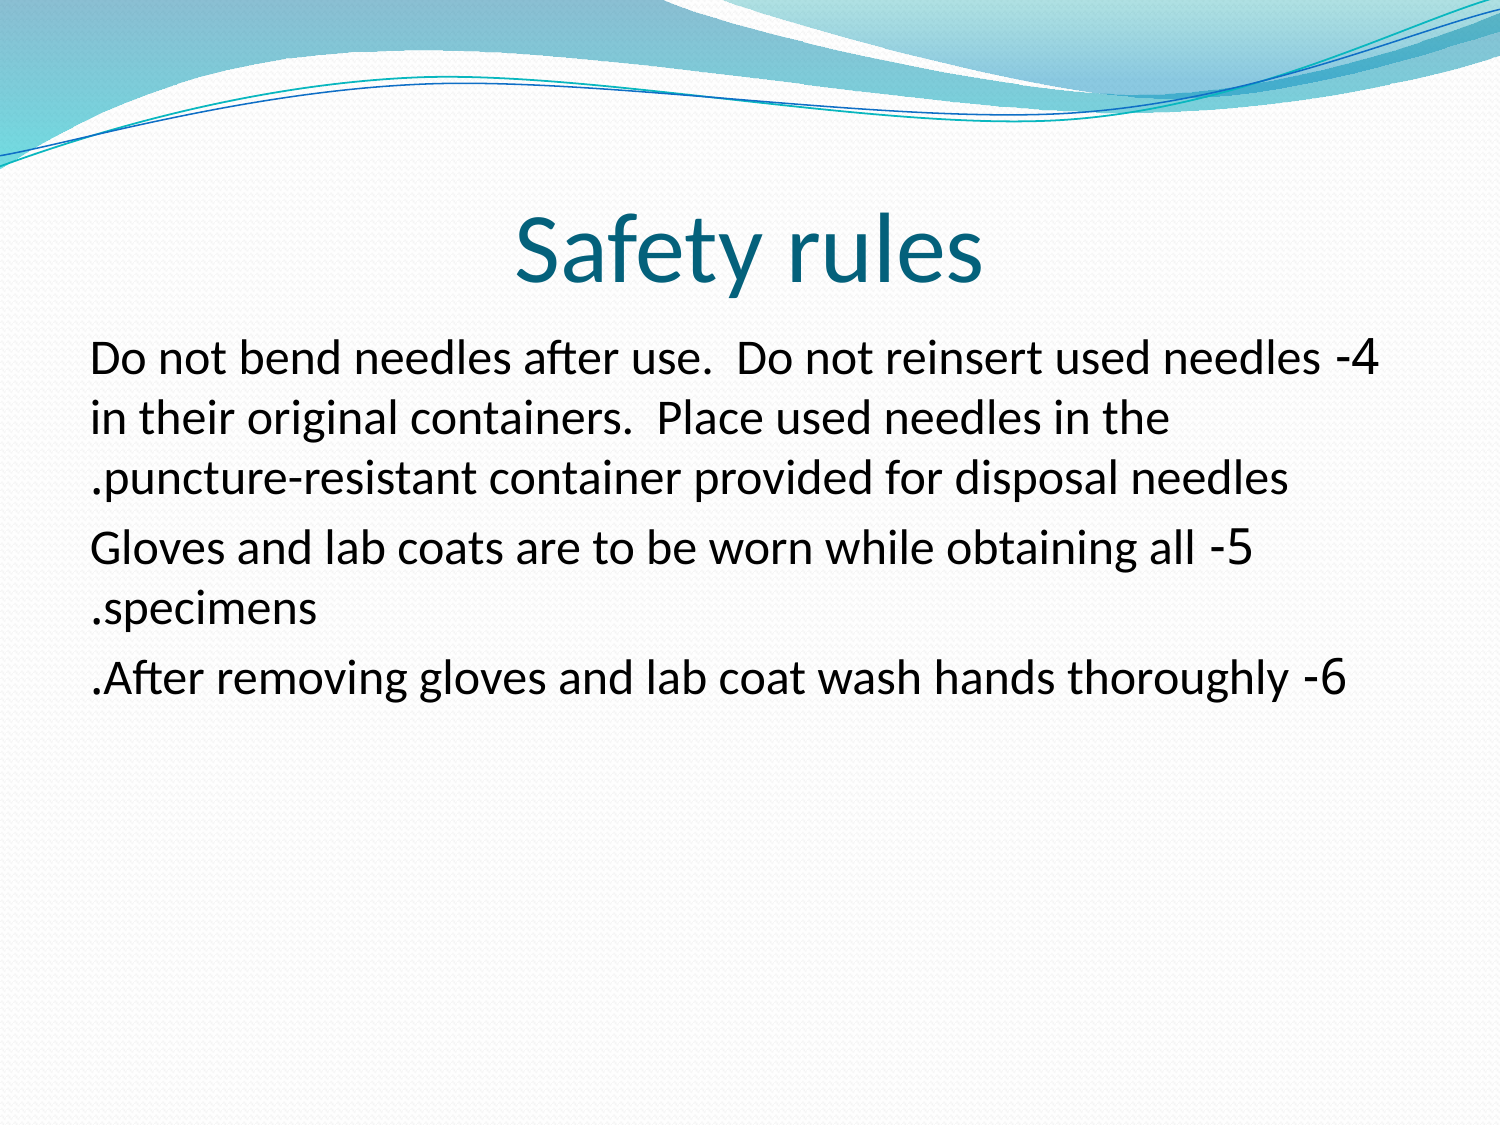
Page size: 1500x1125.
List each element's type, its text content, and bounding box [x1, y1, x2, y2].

list 4- Do not bend needles after use. Do not reinsert used needles in their original containers. Place used needles in the puncture-resistant container provided for disposal needles. 5- Gloves and lab coats are to be worn while obtaining all specimens. 6- After removing gloves and lab coat wash hands thoroughly. [75, 317, 1425, 1038]
title Safety rules [75, 115, 1425, 303]
